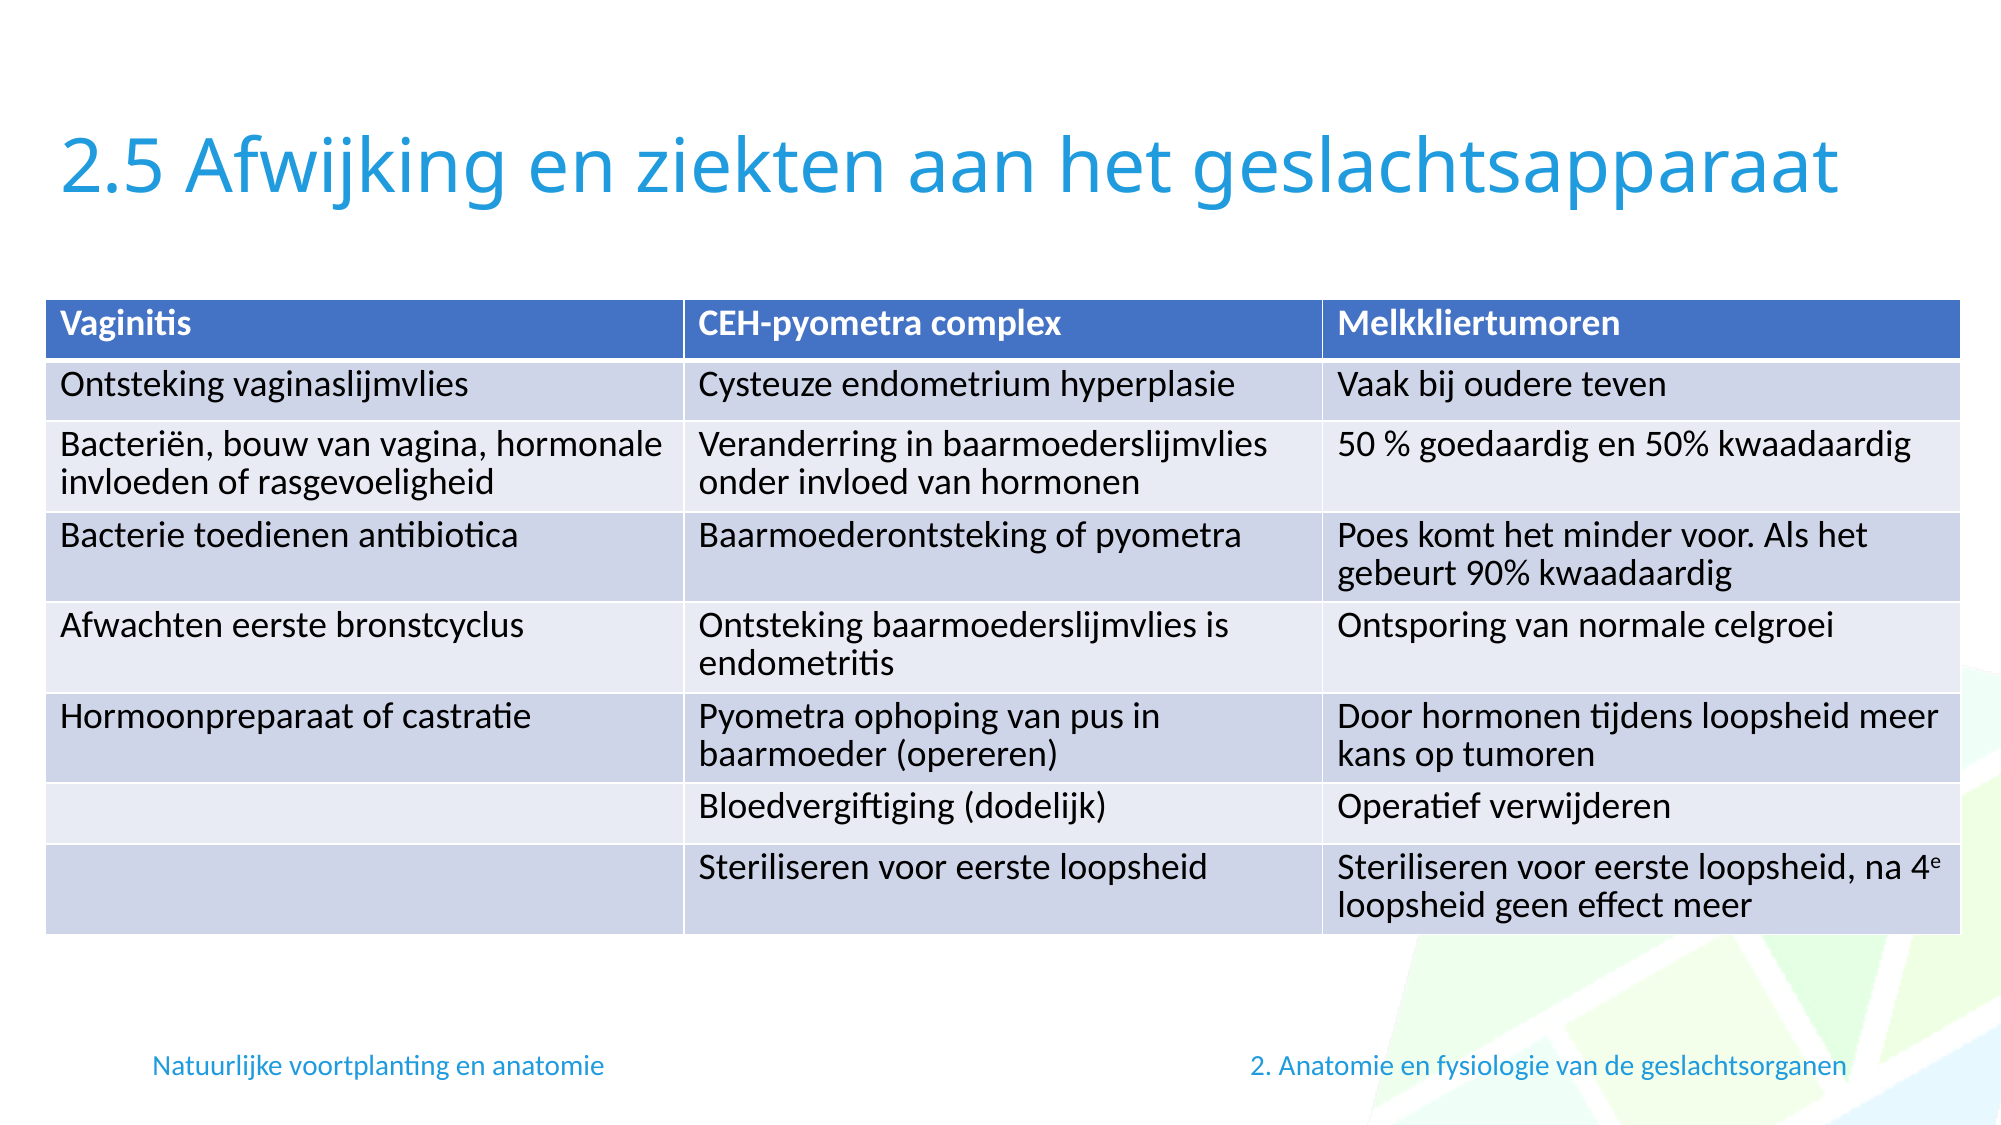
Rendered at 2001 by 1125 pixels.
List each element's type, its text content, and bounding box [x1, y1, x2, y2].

table_cell Ontsteking baarmoederslijmvlies is endometritis [685, 603, 1322, 692]
table_header CEH-pyometra complex [685, 300, 1322, 358]
table_cell Poes komt het minder voor. Als het gebeurt 90% kwaadaardig [1323, 513, 1960, 601]
table_cell Bloedvergiftiging (dodelijk) [685, 784, 1322, 843]
table_cell Pyometra ophoping van pus in baarmoeder (opereren) [685, 694, 1322, 782]
table_cell [46, 845, 683, 934]
table_cell Door hormonen tijdens loopsheid meer kans op tumoren [1323, 694, 1960, 782]
table_cell 50 % goedaardig en 50% kwaadaardig [1323, 422, 1960, 511]
table_cell Cysteuze endometrium hyperplasie [685, 363, 1322, 420]
table_cell Vaak bij oudere teven [1323, 363, 1960, 420]
table_cell Veranderring in baarmoederslijmvlies onder invloed van hormonen [685, 422, 1322, 511]
table_cell Ontsporing van normale celgroei [1323, 603, 1960, 692]
table_cell Ontsteking vaginaslijmvlies [46, 363, 683, 420]
table_cell Steriliseren voor eerste loopsheid, na 4e loopsheid geen effect meer [1323, 845, 1960, 934]
table_cell Operatief verwijderen [1323, 784, 1960, 843]
table_header Vaginitis [46, 300, 683, 358]
table_cell Hormoonpreparaat of castratie [46, 694, 683, 782]
title 2.5 Afwijking en ziekten aan het geslachtsapparaat [45, 59, 1962, 278]
list 2. Anatomie en fysiologie van de geslachtsorganen [1224, 1042, 1863, 1103]
table_cell [46, 784, 683, 843]
table_header Melkkliertumoren [1323, 300, 1960, 358]
table_cell Baarmoederontsteking of pyometra [685, 513, 1322, 601]
table_cell Steriliseren voor eerste loopsheid [685, 845, 1322, 934]
table_cell Bacteriën, bouw van vagina, hormonale invloeden of rasgevoeligheid [46, 422, 683, 511]
table_cell Bacterie toedienen antibiotica [46, 513, 683, 601]
list Natuurlijke voortplanting en anatomie [137, 1042, 623, 1103]
table_cell Afwachten eerste bronstcyclus [46, 603, 683, 692]
